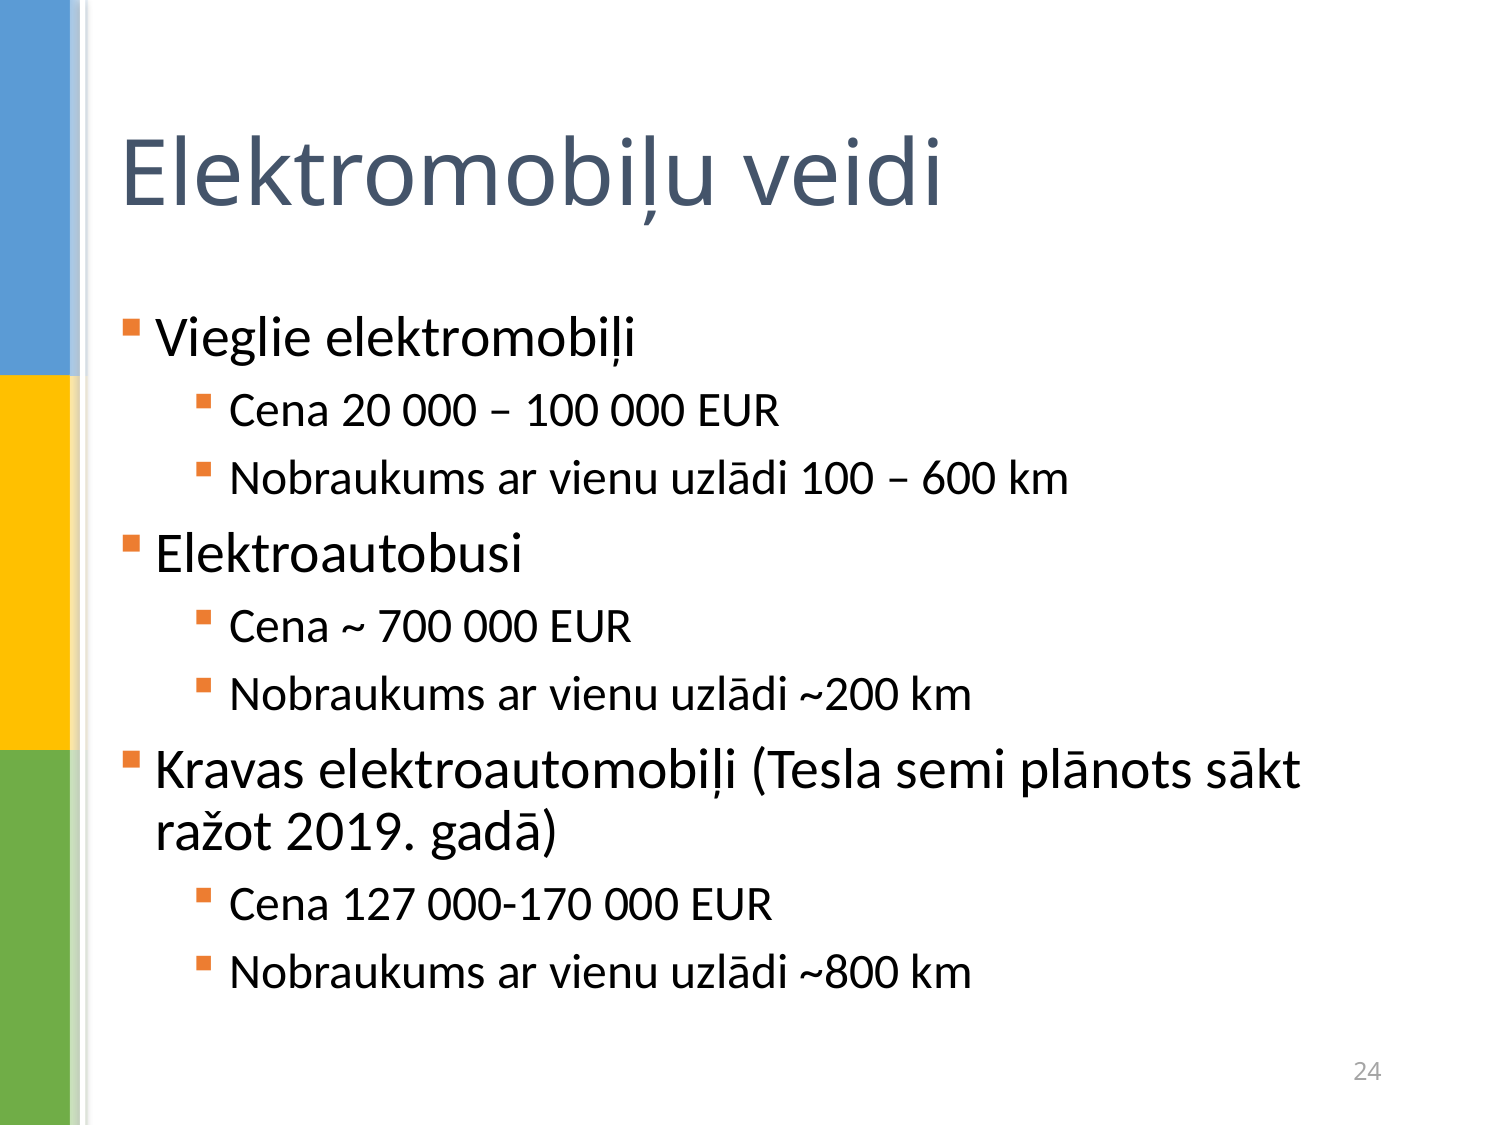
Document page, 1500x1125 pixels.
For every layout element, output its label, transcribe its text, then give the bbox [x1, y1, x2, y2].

title Elektromobiļu veidi [103, 59, 1397, 278]
list Vieglie elektromobiļi Cena 20 000 – 100 000 EUR Nobraukums ar vienu uzlādi 100 – 600 km Elektroautobusi Cena ~ 700 000 EUR Nobraukums ar vienu uzlādi ~200 km Kravas elektroautomobiļi (Tesla semi plānots sākt ražot 2019. gadā) Cena 127 000-170 000 EUR Nobraukums ar vienu uzlādi ~800 km [103, 299, 1397, 1014]
slide_number 24 [993, 1042, 1397, 1103]
